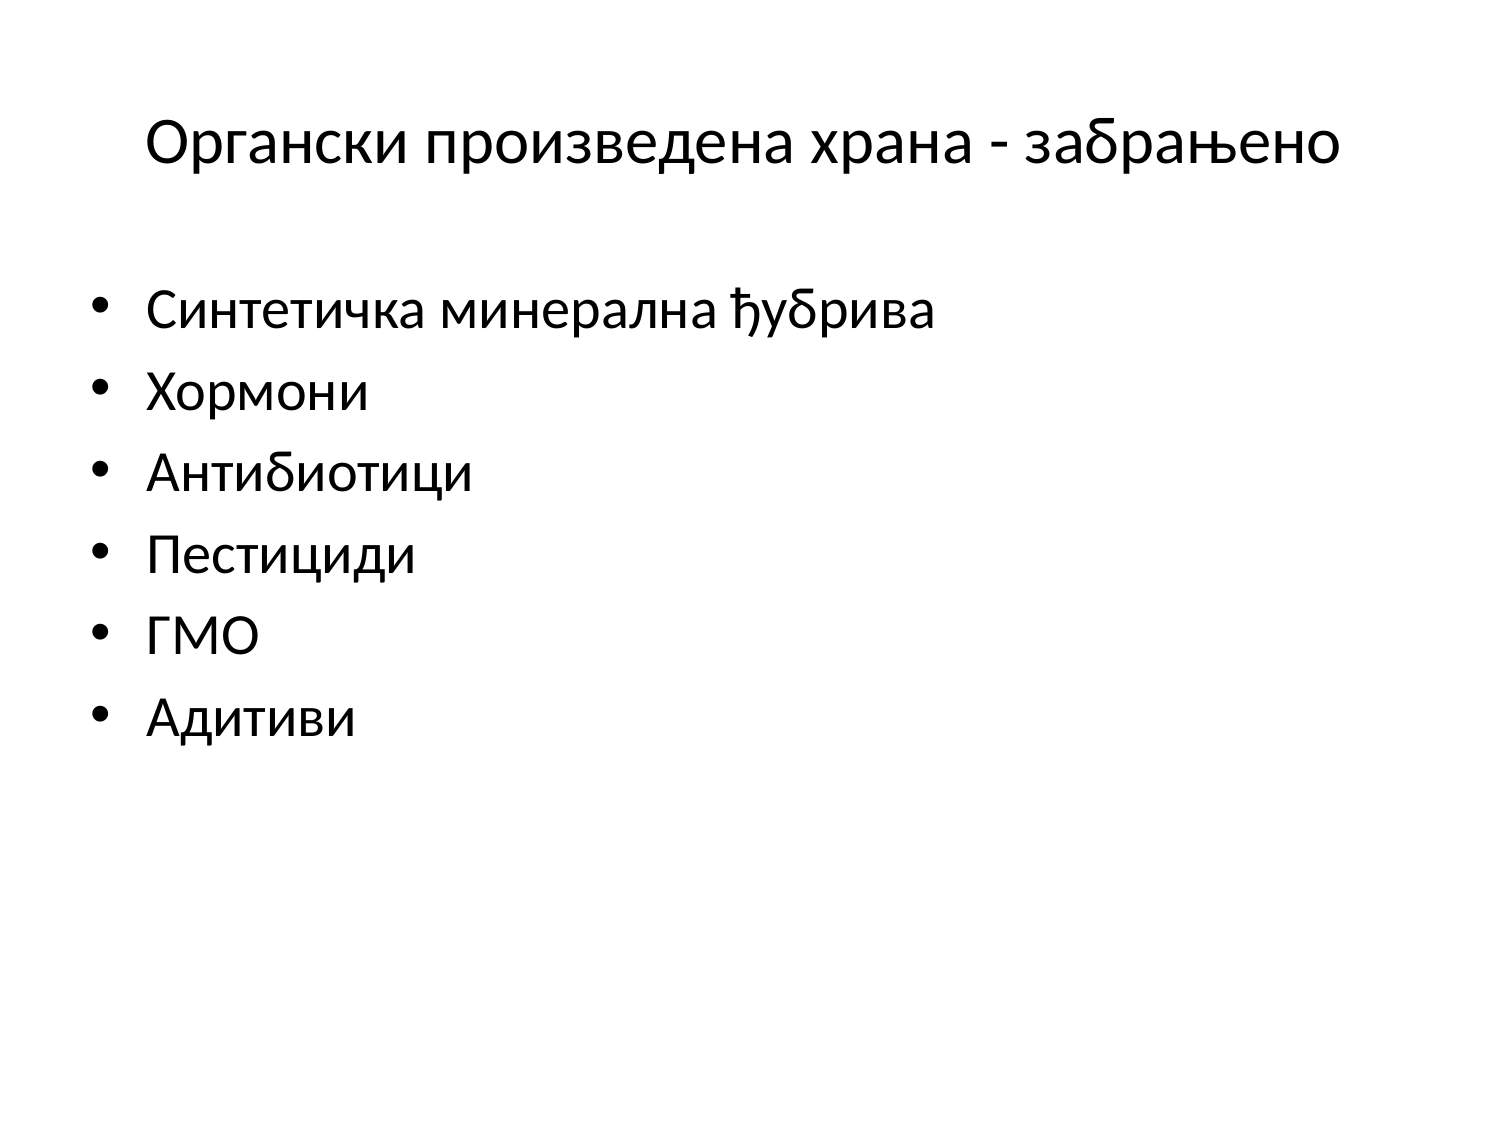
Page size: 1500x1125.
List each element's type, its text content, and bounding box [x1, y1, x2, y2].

title Органски произведена храна - забрањено [76, 42, 1428, 231]
list Синтетичка минерална ђубрива Хормони Антибиотици Пестициди ГМО Адитиви [74, 262, 1426, 1006]
